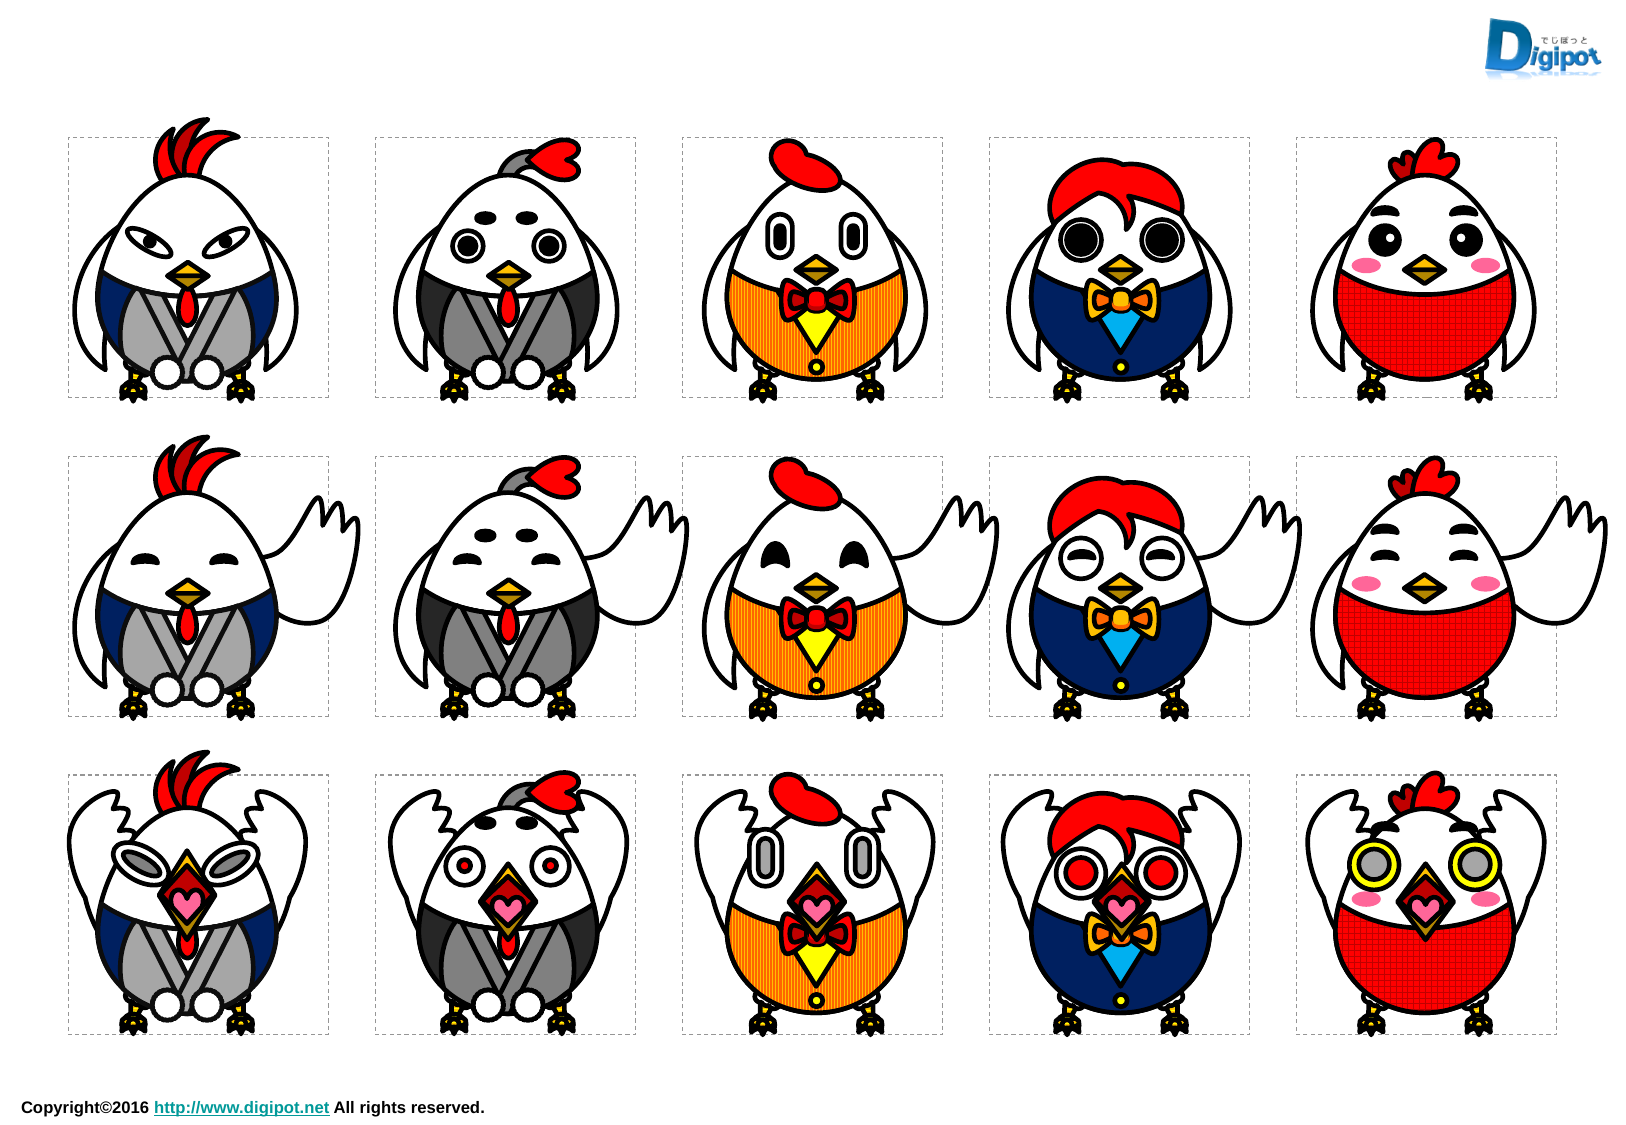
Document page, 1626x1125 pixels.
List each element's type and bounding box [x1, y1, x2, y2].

text_box [713, 465, 998, 720]
picture [1485, 18, 1602, 82]
text_box [73, 751, 301, 1035]
text_box [1007, 792, 1235, 1036]
text_box [713, 146, 917, 402]
text_box [1017, 477, 1300, 721]
text_box [83, 119, 288, 402]
text_box [395, 772, 623, 1035]
text_box [1321, 465, 1606, 721]
text_box [83, 436, 359, 720]
text_box [1017, 159, 1222, 402]
text_box [1321, 146, 1526, 402]
text_box [404, 139, 609, 402]
text_box [1312, 780, 1540, 1036]
text_box [404, 457, 687, 720]
text_box [701, 780, 929, 1036]
